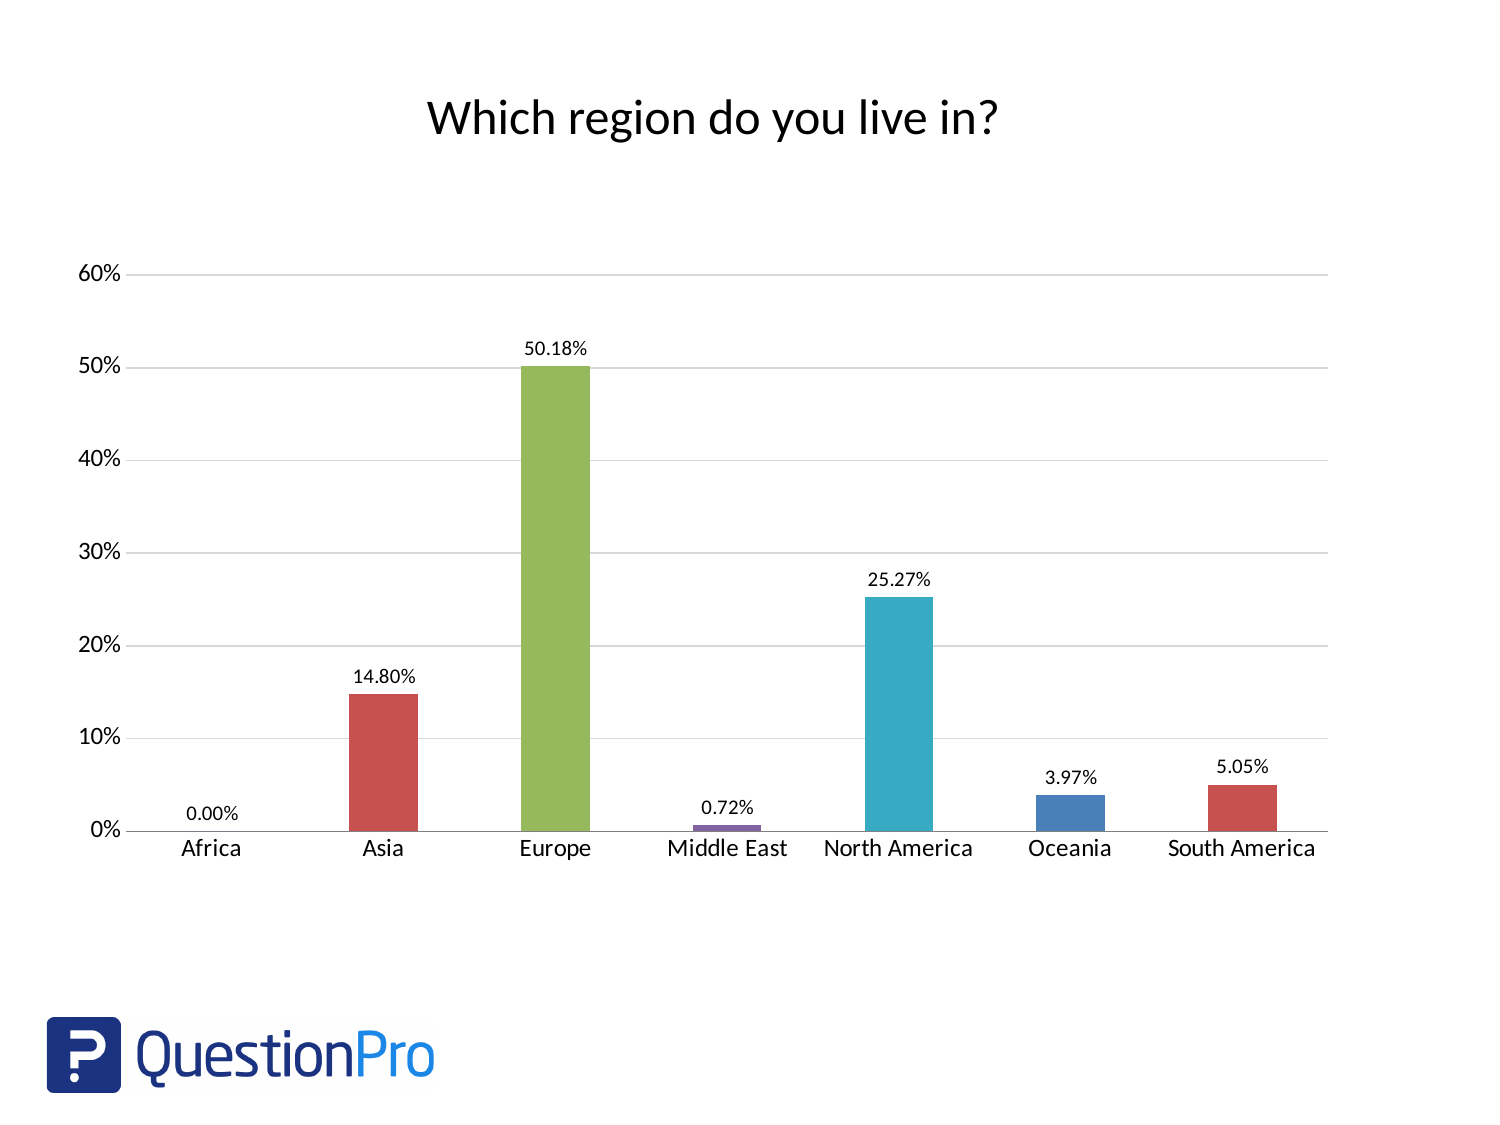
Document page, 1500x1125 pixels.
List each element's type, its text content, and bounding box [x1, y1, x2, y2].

chart [51, 249, 1355, 876]
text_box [46, 1017, 434, 1093]
text_box Which region do you live in? [60, 8, 1367, 221]
